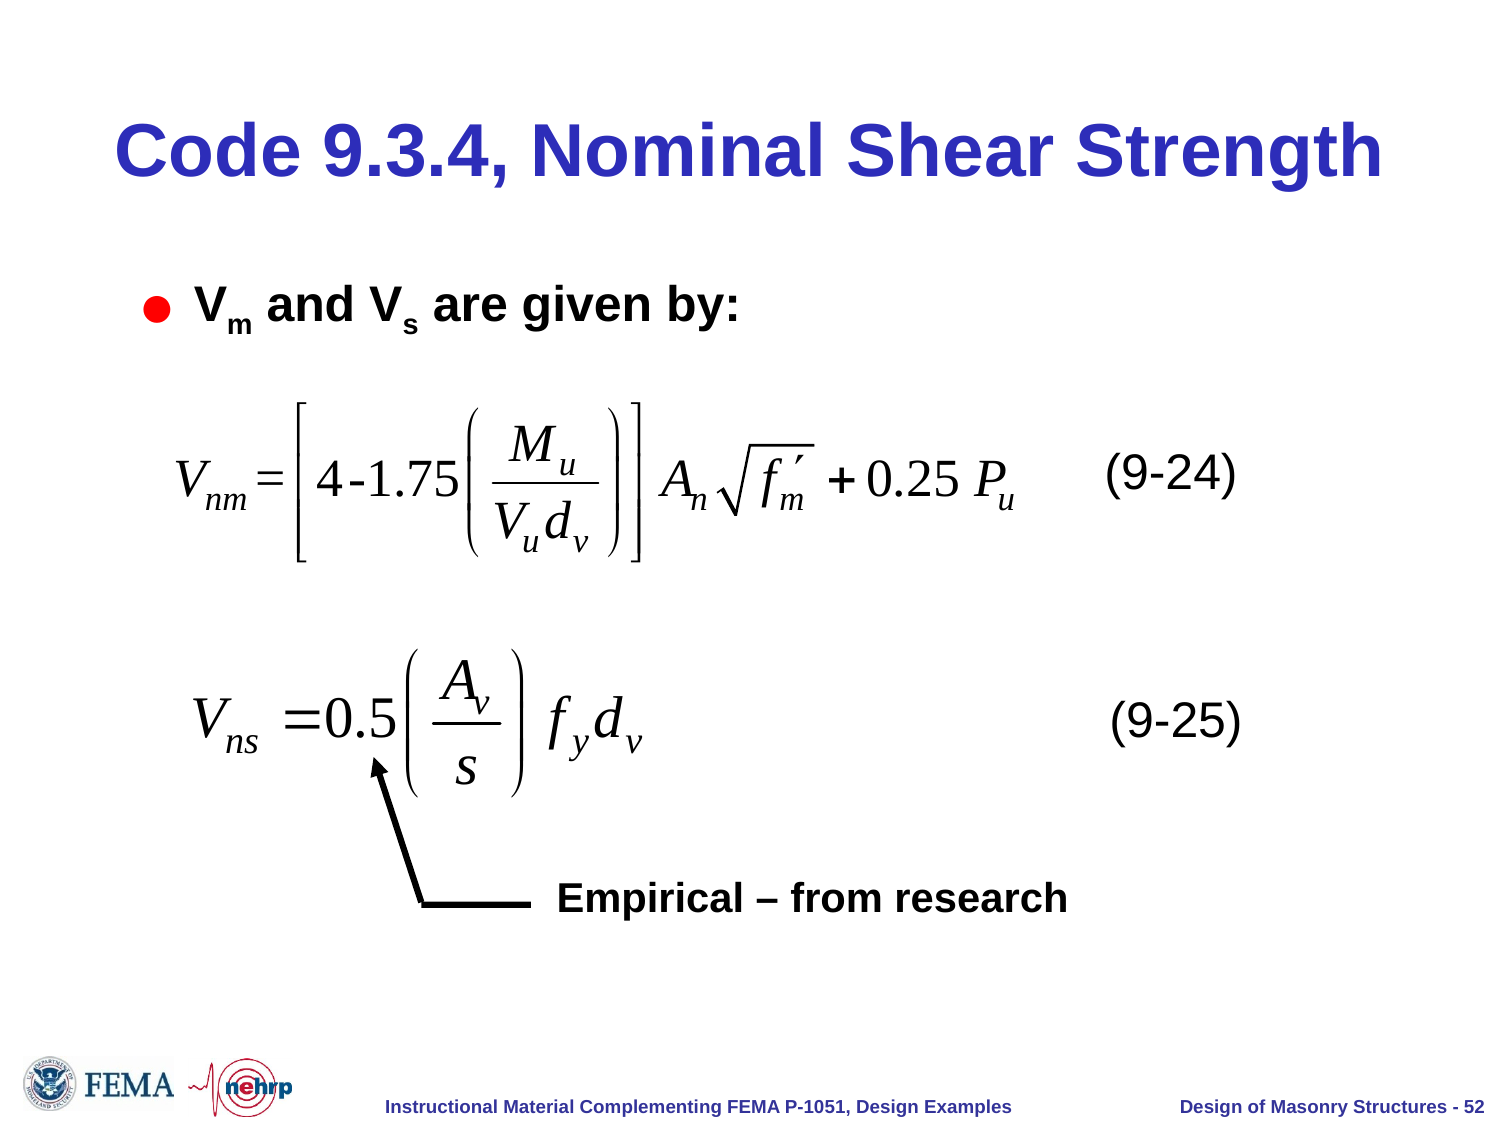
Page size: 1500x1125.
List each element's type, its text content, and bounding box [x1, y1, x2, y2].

text_box Empirical – from research [541, 863, 1084, 929]
list Vm and Vs are given by: [123, 264, 1398, 375]
picture [188, 1058, 292, 1117]
text_box (9-24) [1089, 431, 1327, 507]
slide_number Design of Masonry Structures - 52 [1042, 1077, 1500, 1125]
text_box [169, 388, 1028, 575]
text_box (9-25) [1094, 679, 1258, 755]
footer Instructional Material Complementing FEMA P-1051, Design Examples [337, 1087, 1042, 1125]
title Code 9.3.4, Nominal Shear Strength [75, 60, 1425, 233]
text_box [186, 635, 653, 905]
picture [23, 1056, 174, 1111]
